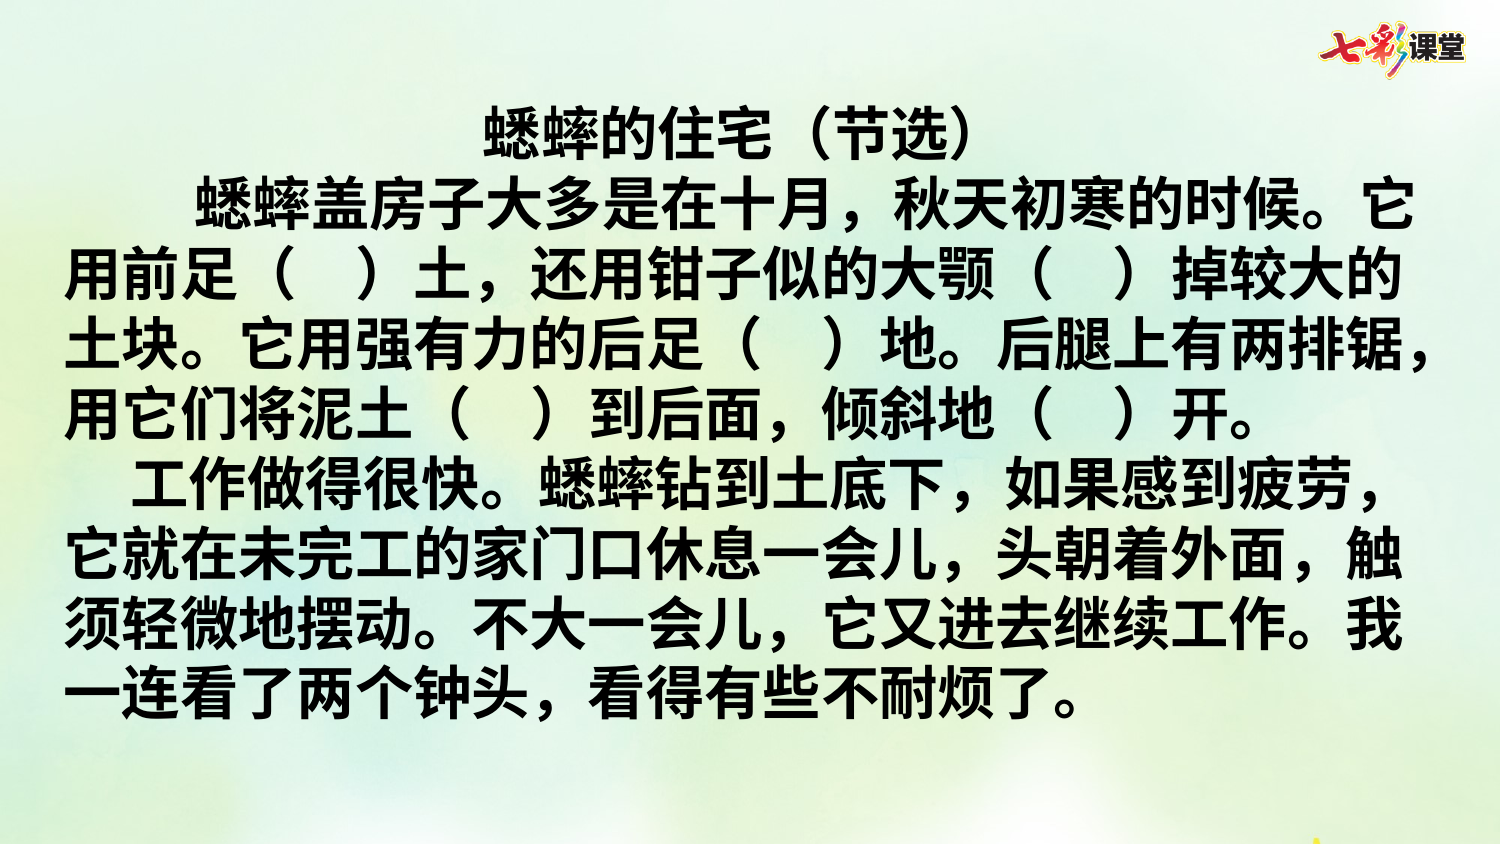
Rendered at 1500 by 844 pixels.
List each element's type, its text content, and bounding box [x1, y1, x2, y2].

picture [0, 0, 1500, 844]
text_box 蟋蟀的住宅（节选） 蟋蟀盖房子大多是在十月，秋天初寒的时候。它用前足（ ）土，还用钳子似的大颚（ ）掉较大的土块。它用强有力的后足（ ）地。后腿上有两排锯，用它们将泥土（ ）到后面，倾斜地（ ）开。 工作做得很快。蟋蟀钻到土底下，如果感到疲劳，它就在未完工的家门口休息一会儿，头朝着外面，触须轻微地摆动。不大一会儿，它又进去继续工作。我一连看了两个钟头，看得有些不耐烦了。 [48, 89, 1471, 735]
